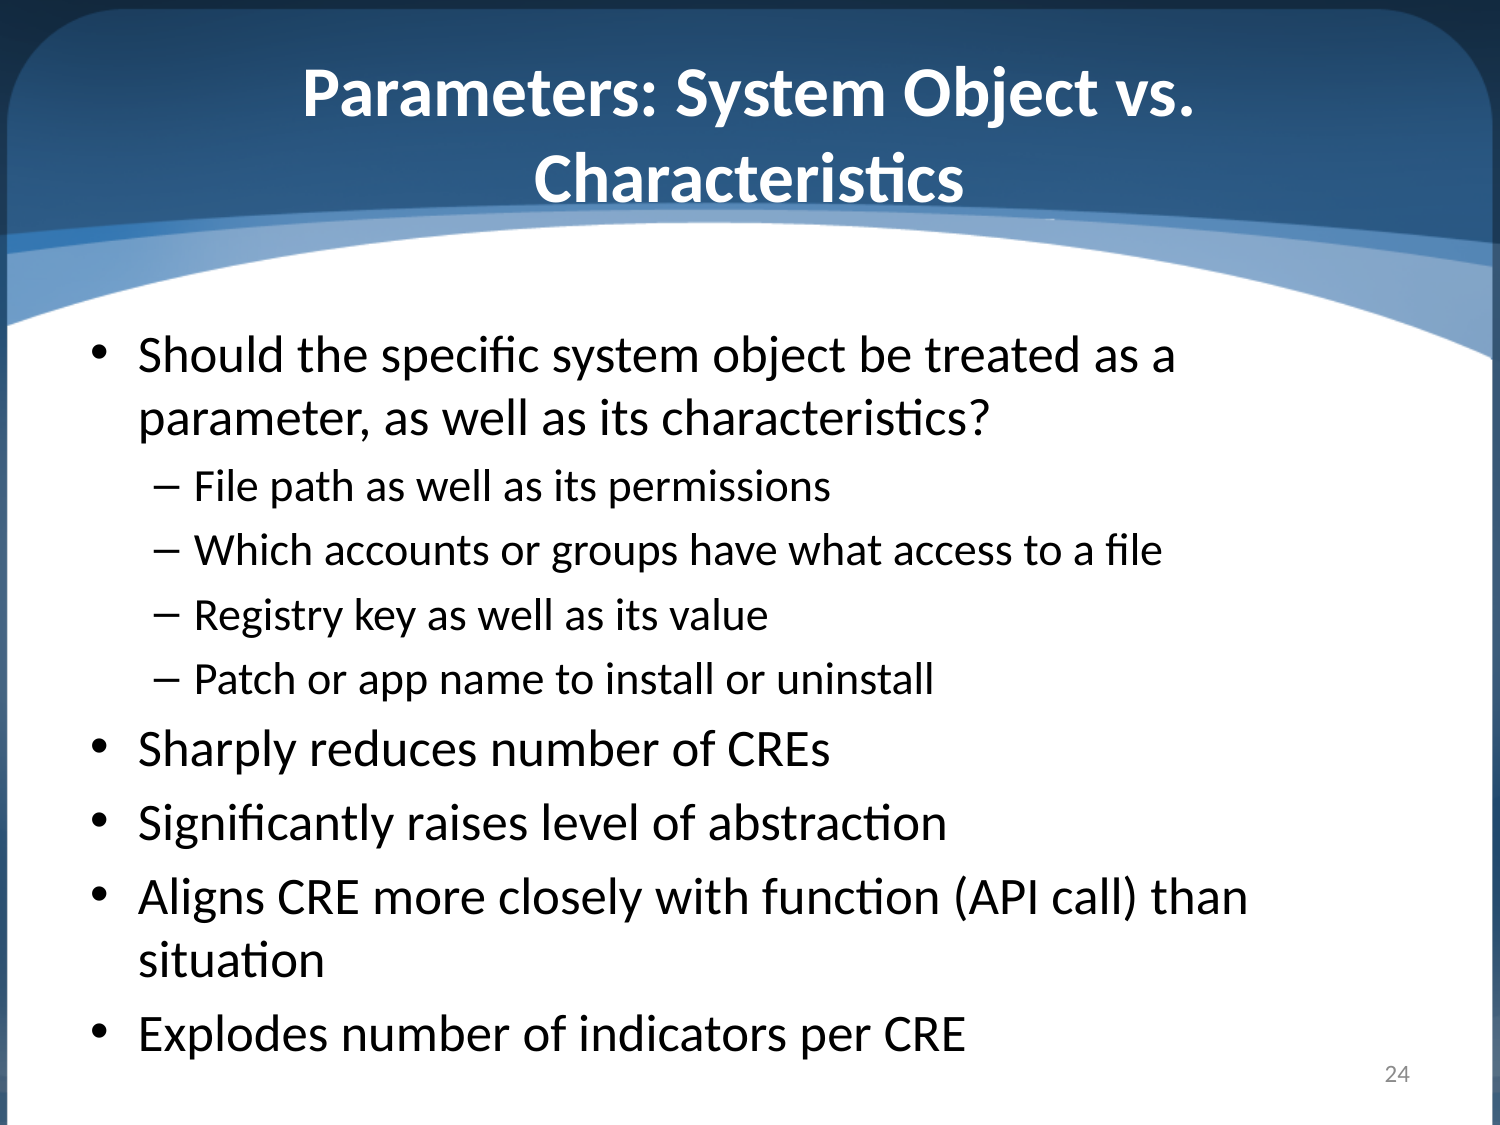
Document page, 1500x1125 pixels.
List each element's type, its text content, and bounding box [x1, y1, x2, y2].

slide_number 24 [1074, 1042, 1425, 1103]
list Should the specific system object be treated as a parameter, as well as its characteristics? File path as well as its permissions Which accounts or groups have what access to a file Registry key as well as its value Patch or app name to install or uninstall Sharply reduces number of CREs Significantly raises level of abstraction Aligns CRE more closely with function (API call) than situation Explodes number of indicators per CRE [74, 312, 1426, 1076]
title Parameters: System Object vs. Characteristics [75, 37, 1425, 225]
picture [0, 0, 1500, 1125]
